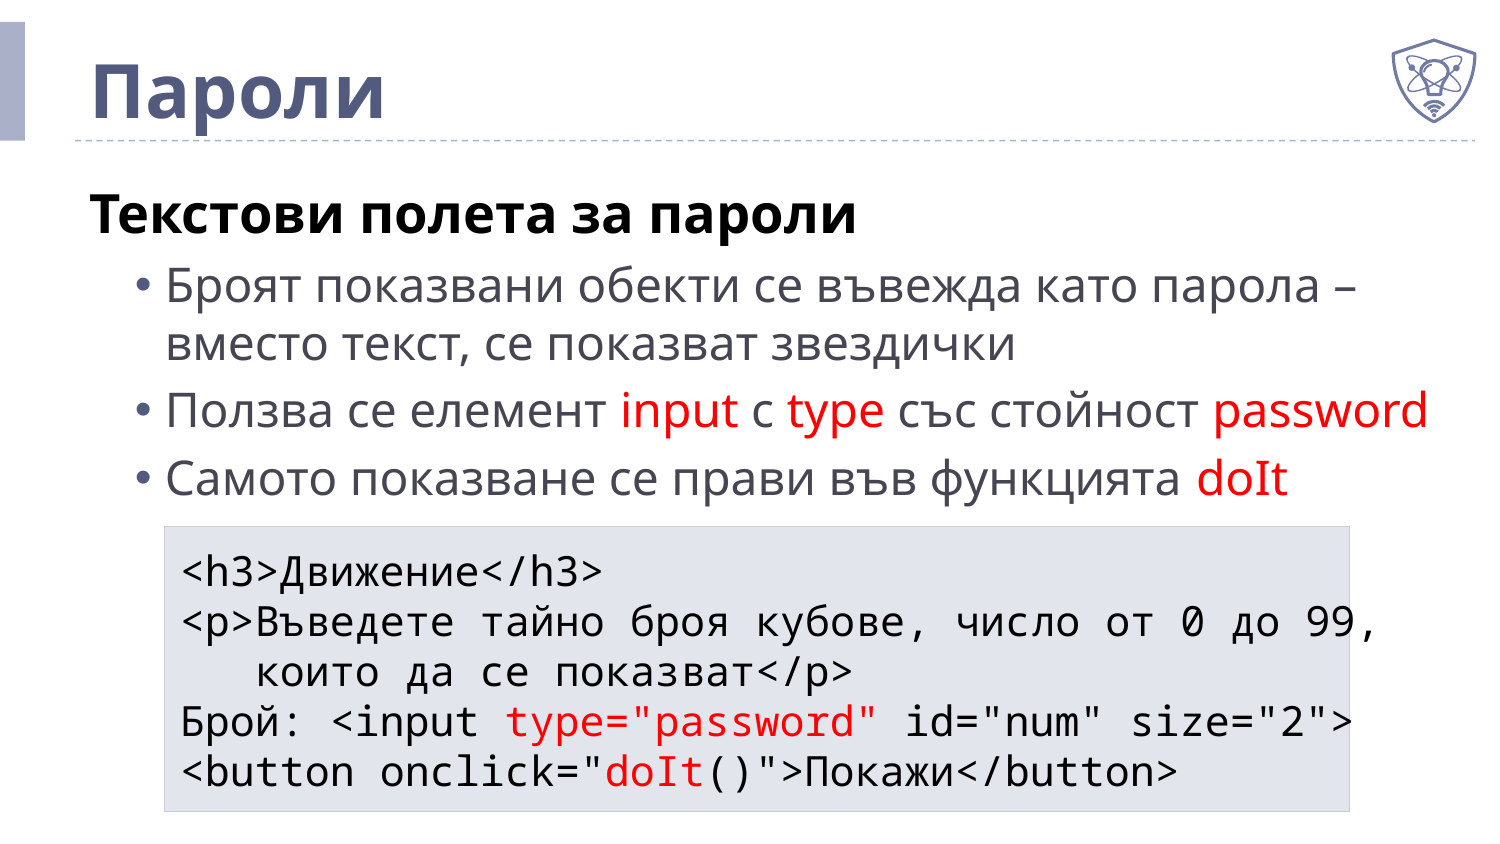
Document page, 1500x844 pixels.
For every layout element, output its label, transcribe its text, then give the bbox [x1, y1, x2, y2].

title Пароли [75, 18, 1475, 141]
text_box <h3>Движение</h3> <p>Въведете тайно броя кубове, число от 0 до 99, които да се показват</p> Брой: <input type="password" id="num" size="2"> <button onclick="doIt()">Покажи</button> [164, 526, 1350, 812]
list Текстови полета за пароли Броят показвани обекти се въвежда като парола – вместо текст, се показват звездички Ползва се елемент input с type със стойност password Самото показване се прави във функцията doIt [75, 171, 1475, 835]
